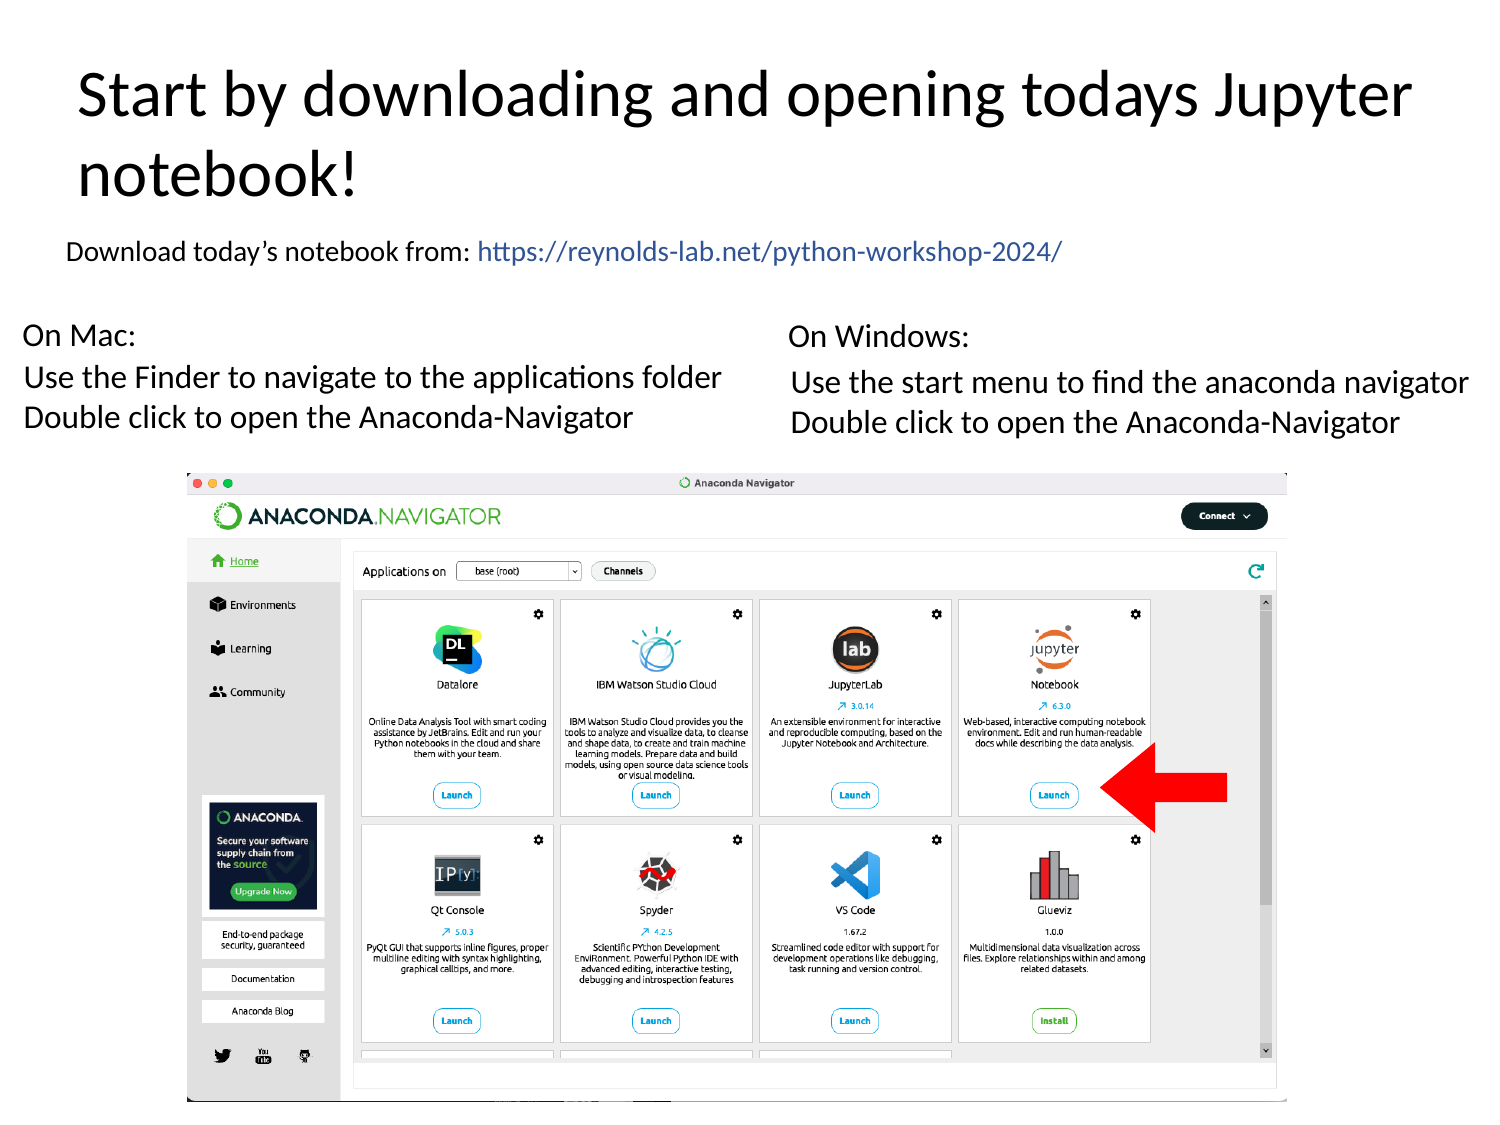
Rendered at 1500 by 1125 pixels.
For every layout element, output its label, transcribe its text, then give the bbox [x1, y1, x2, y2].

text_box Use the start menu to find the anaconda navigator Double click to open the Anaconda-Navigator [787, 357, 1500, 444]
text_box Use the Finder to navigate to the applications folder Double click to open the Anaconda-Navigator [20, 352, 829, 439]
text_box Start by downloading and opening todays Jupyter notebook! [0, 46, 1474, 213]
text_box On Windows: [710, 310, 1500, 357]
text_box On Mac: [0, 310, 586, 357]
text_box Download today’s notebook from: https://reynolds-lab.net/python-workshop-2024/ [0, 229, 1184, 271]
picture [187, 473, 1287, 1102]
